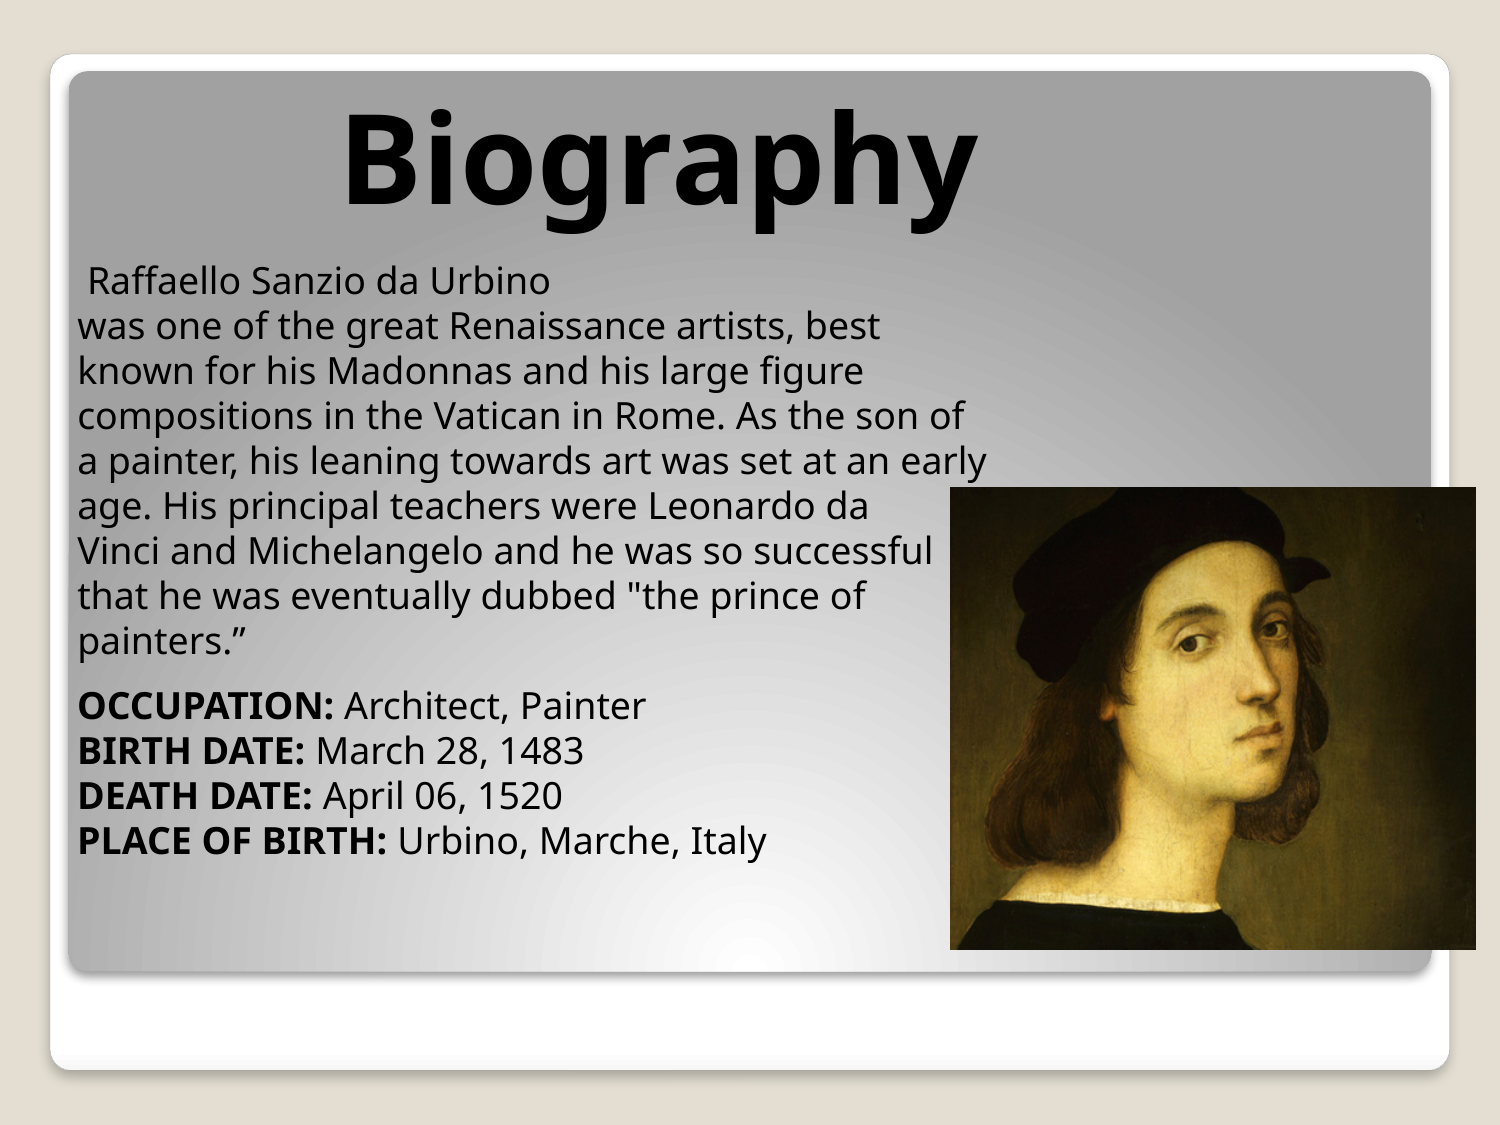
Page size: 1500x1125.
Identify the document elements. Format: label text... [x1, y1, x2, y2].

title Biography [75, 50, 1263, 238]
picture [949, 487, 1476, 951]
text_box OCCUPATION: Architect, Painter BIRTH DATE: March 28, 1483 DEATH DATE: April 06, 1520 PLACE OF BIRTH: Urbino, Marche, Italy [62, 674, 813, 870]
text_box Raffaello Sanzio da Urbino was one of the great Renaissance artists, best known for his Madonnas and his large figure compositions in the Vatican in Rome. As the son of a painter, his leaning towards art was set at an early age. His principal teachers were Leonardo da Vinci and Michelangelo and he was so successful that he was eventually dubbed "the prince of painters.” [62, 249, 1009, 670]
